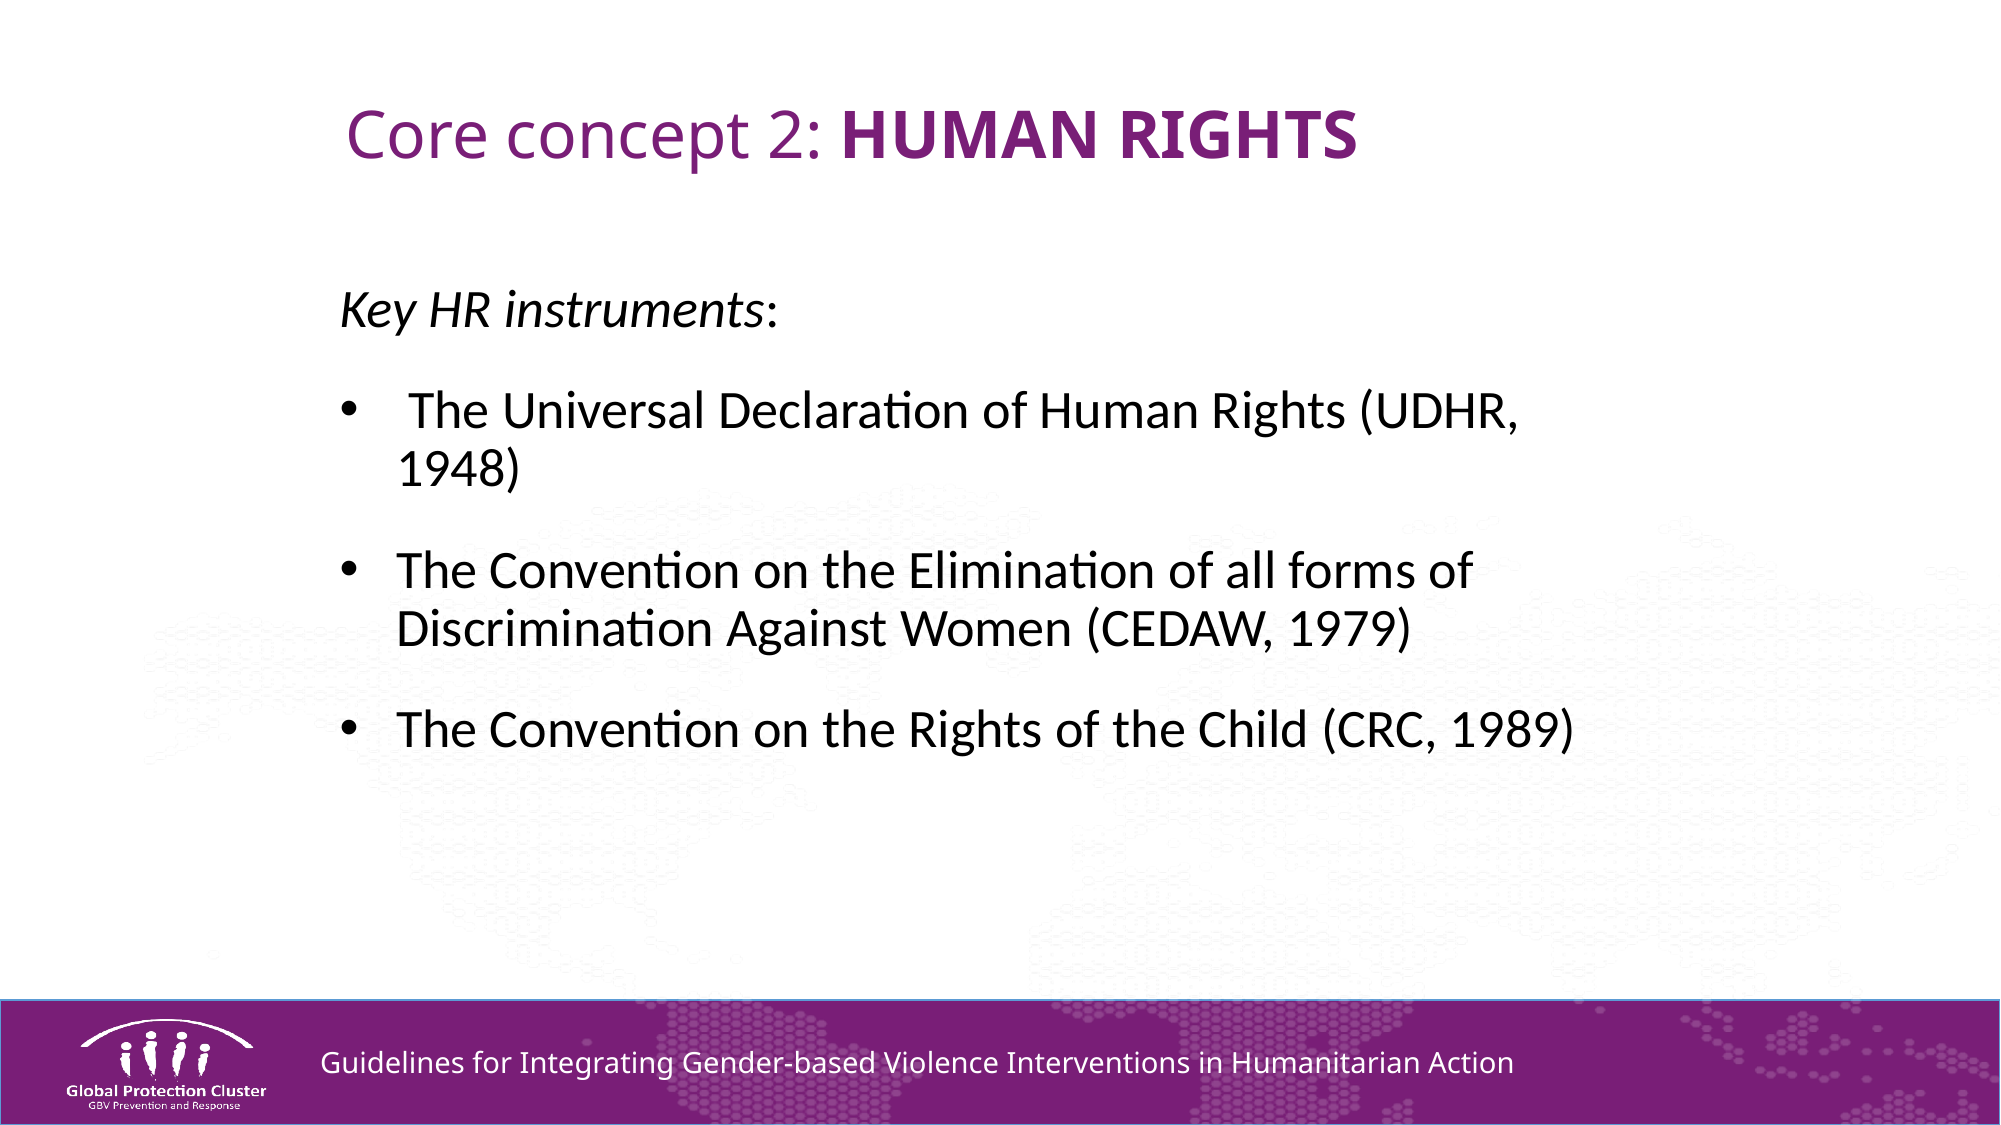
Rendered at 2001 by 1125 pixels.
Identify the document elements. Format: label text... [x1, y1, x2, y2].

picture [56, 254, 2001, 1125]
text_box Key HR instruments: The Universal Declaration of Human Rights (UDHR, 1948) The Convention on the Elimination of all forms of Discrimination Against Women (CEDAW, 1979) The Convention on the Rights of the Child (CRC, 1989) [324, 272, 1675, 1016]
title Core concept 2: HUMAN RIGHTS [329, 94, 1382, 228]
